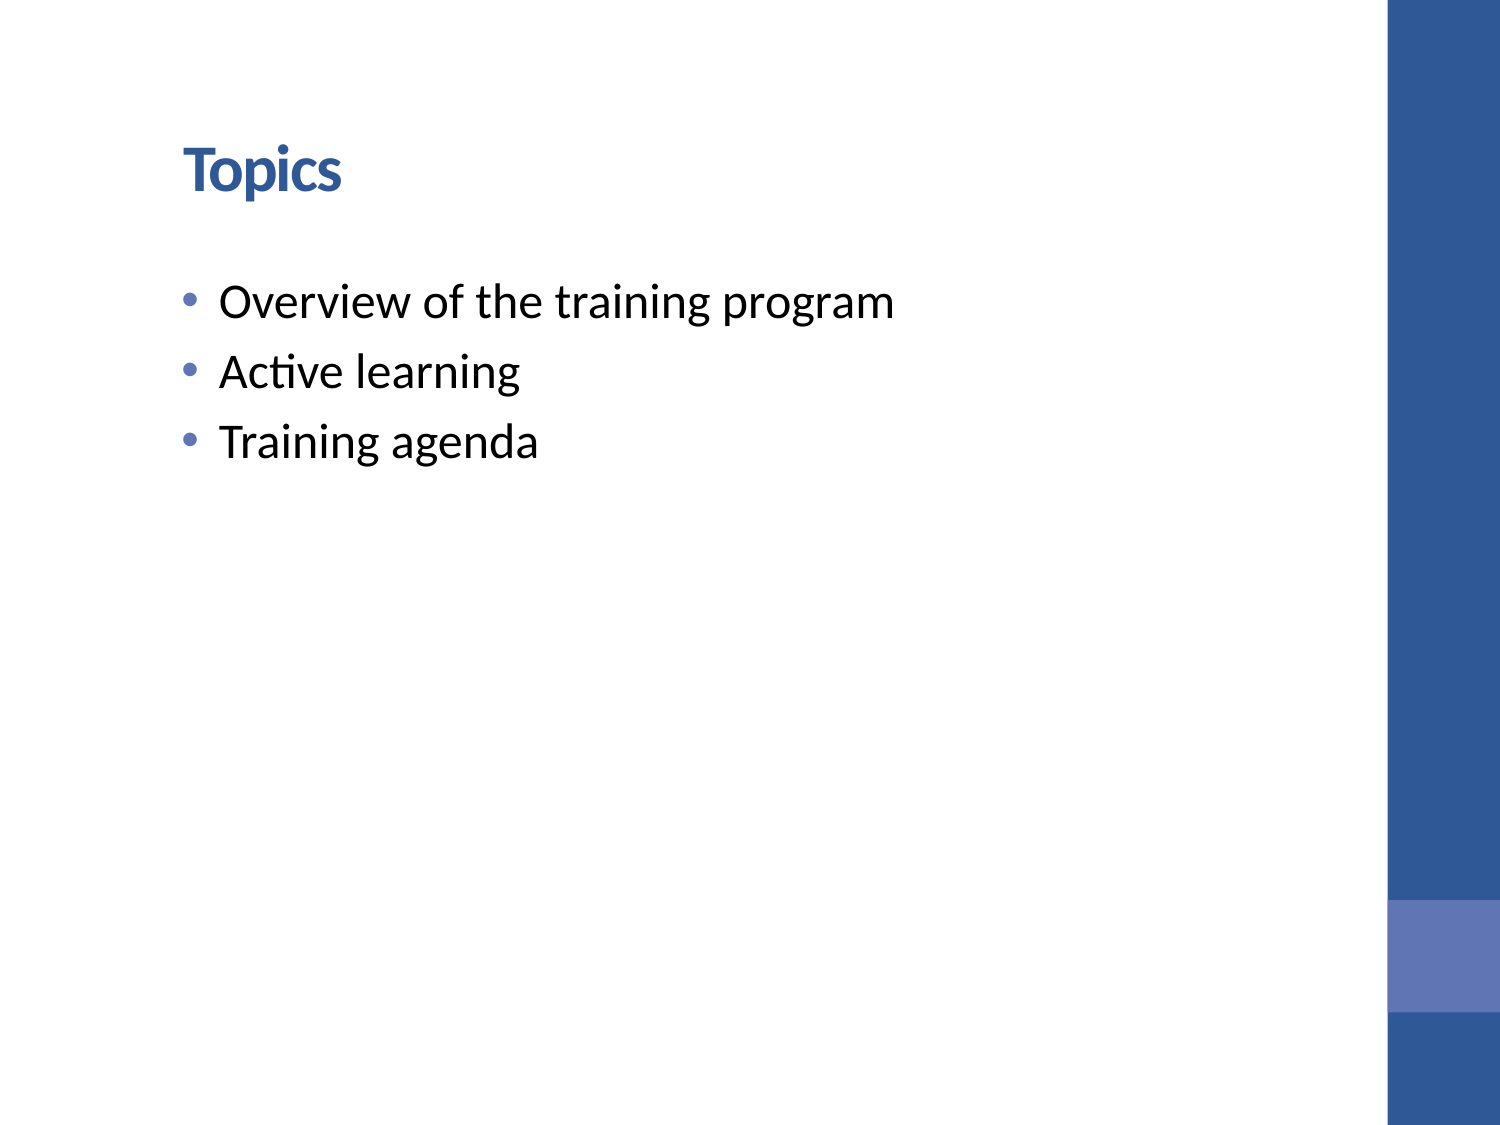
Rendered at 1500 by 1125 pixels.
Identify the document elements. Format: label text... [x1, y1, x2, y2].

title Topics [168, 71, 1419, 259]
list Overview of the training program Active learning Training agenda [147, 261, 1152, 942]
